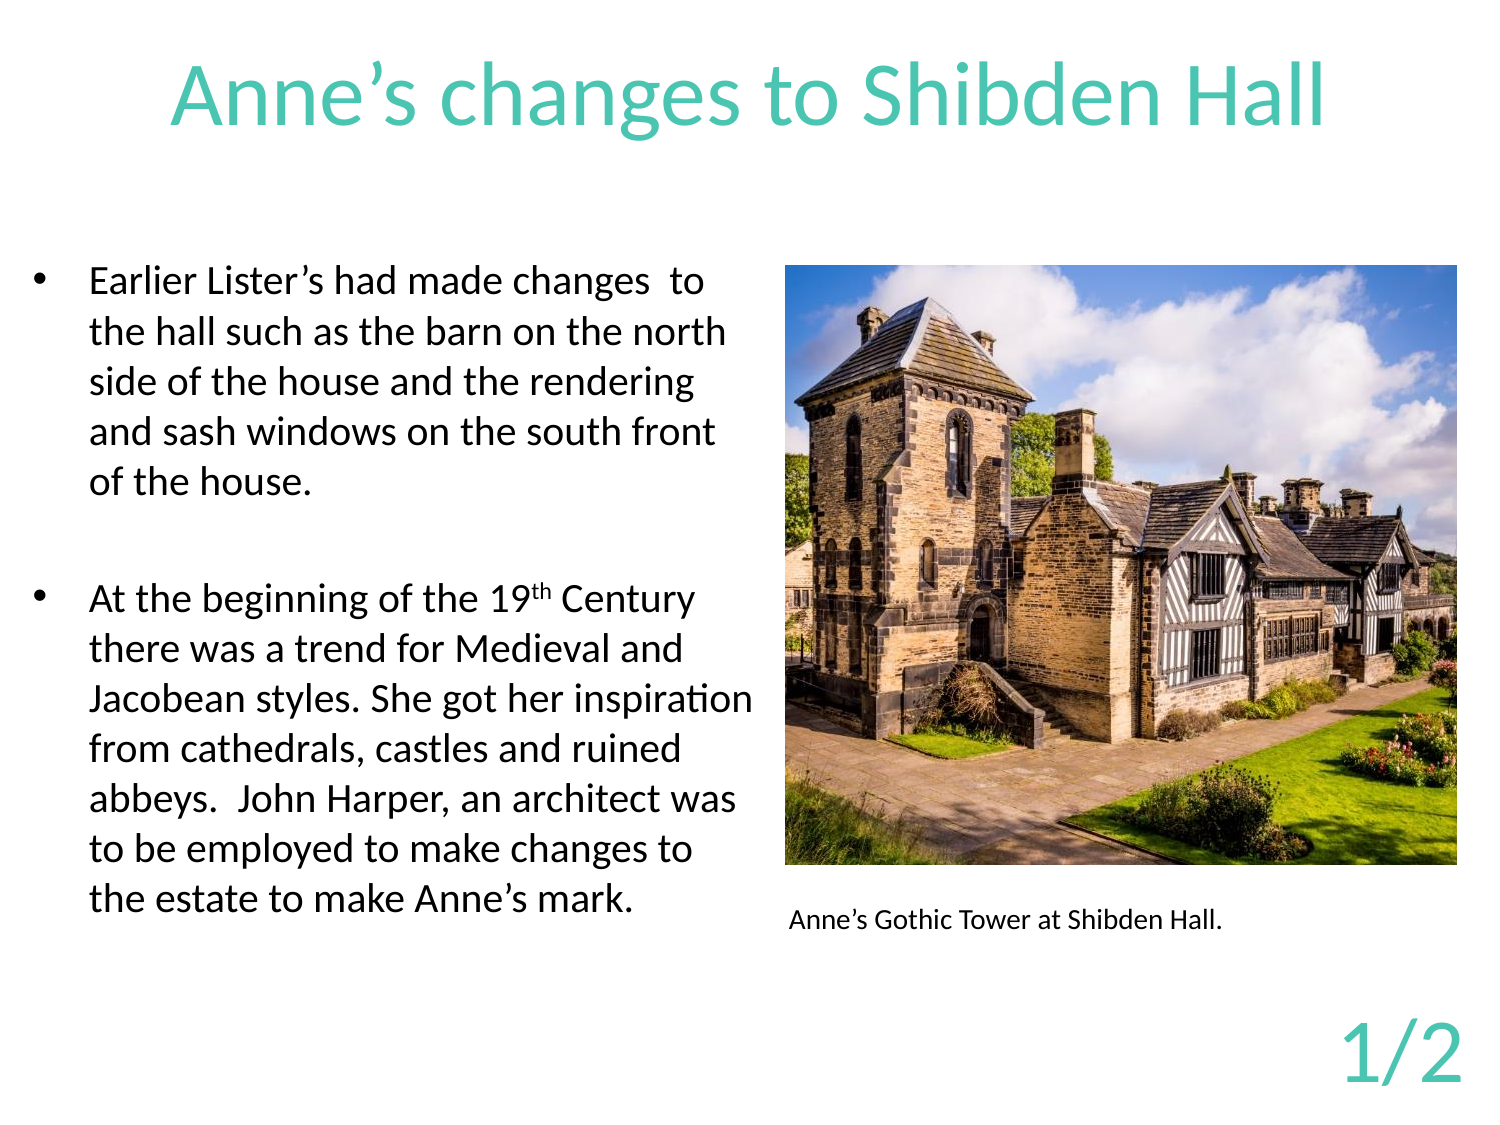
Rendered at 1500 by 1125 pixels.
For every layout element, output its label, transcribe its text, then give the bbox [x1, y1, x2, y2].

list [785, 265, 1458, 865]
text_box Anne’s Gothic Tower at Shibden Hall. [774, 893, 1259, 943]
text_box 1/2 [1316, 952, 1485, 1125]
title Anne’s changes to Shibden Hall [75, 0, 1425, 183]
list Earlier Lister’s had made changes to the hall such as the barn on the north side of the house and the rendering and sash windows on the south front of the house. At the beginning of the 19th Century there was a trend for Medieval and Jacobean styles. She got her inspiration from cathedrals, castles and ruined abbeys. John Harper, an architect was to be employed to make changes to the estate to make Anne’s mark. [17, 245, 774, 1125]
